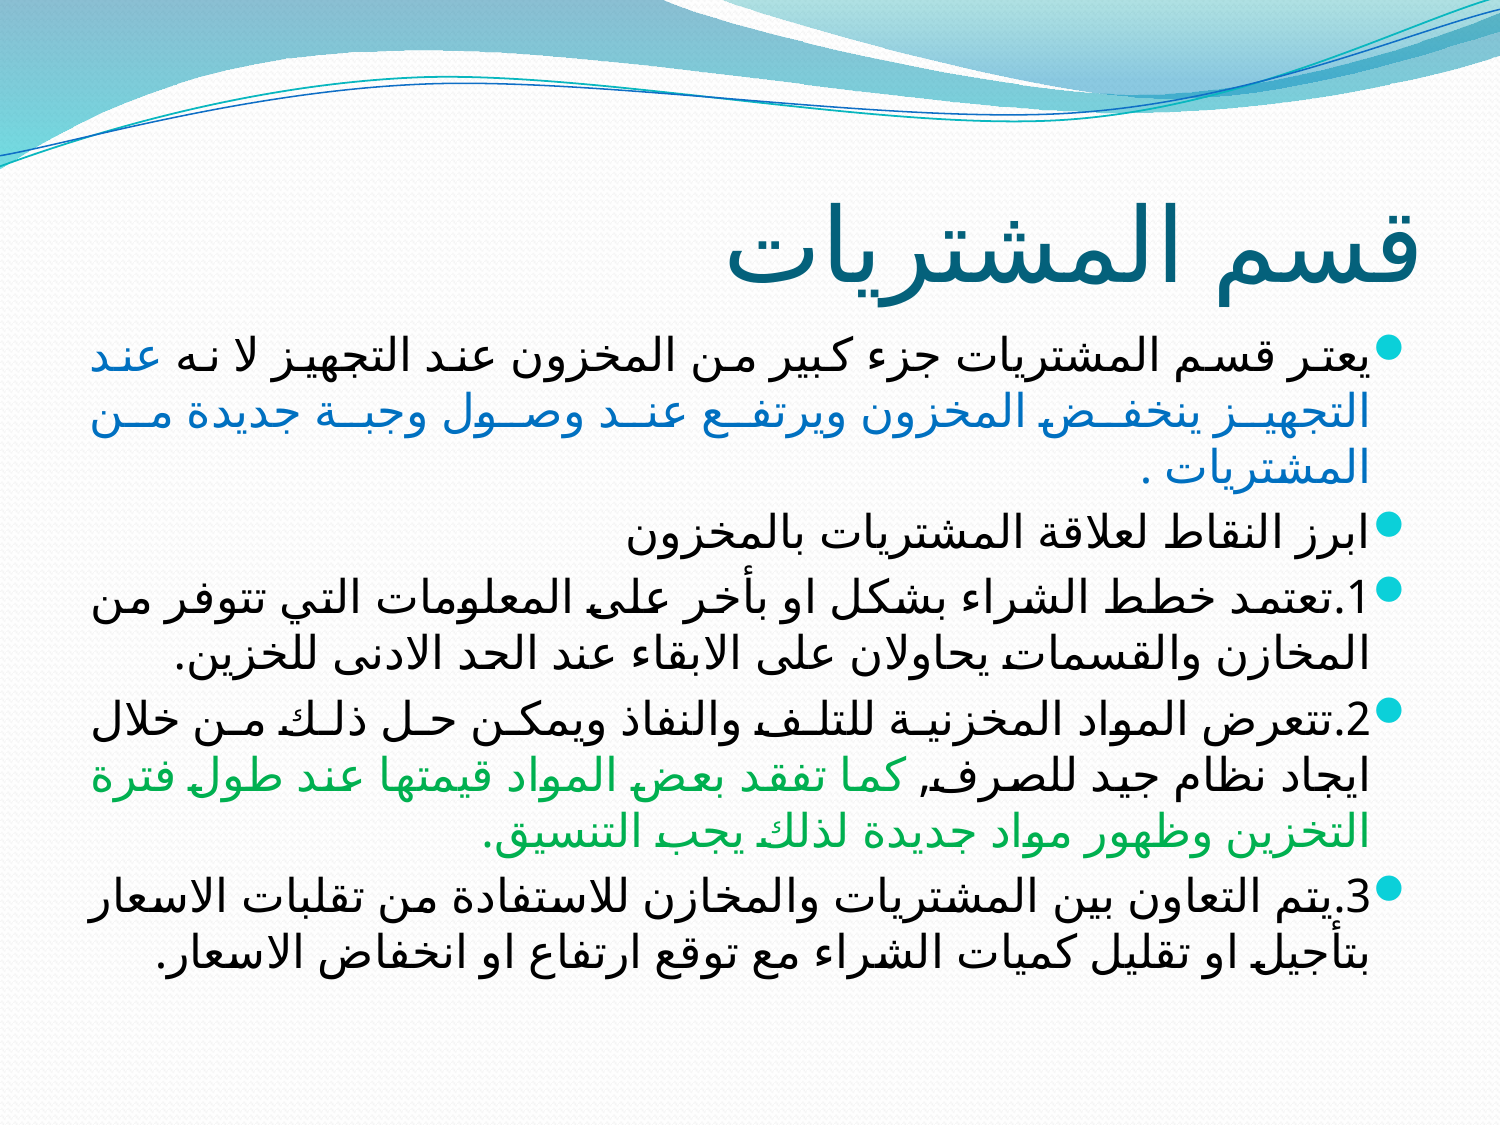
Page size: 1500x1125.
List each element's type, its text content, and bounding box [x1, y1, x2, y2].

list يعتر قسم المشتريات جزء كبير من المخزون عند التجهيز لا نه عند التجهيز ينخفض المخزون ويرتفع عند وصول وجبة جديدة من المشتريات . ابرز النقاط لعلاقة المشتريات بالمخزون 1.تعتمد خطط الشراء بشكل او بأخر على المعلومات التي تتوفر من المخازن والقسمات يحاولان على الابقاء عند الحد الادنى للخزين. 2.تتعرض المواد المخزنية للتلف والنفاذ ويمكن حل ذلك من خلال ايجاد نظام جيد للصرف, كما تفقد بعض المواد قيمتها عند طول فترة التخزين وظهور مواد جديدة لذلك يجب التنسيق. 3.يتم التعاون بين المشتريات والمخازن للاستفادة من تقلبات الاسعار بتأجيل او تقليل كميات الشراء مع توقع ارتفاع او انخفاض الاسعار. [75, 317, 1425, 1038]
title قسم المشتريات [75, 115, 1425, 303]
